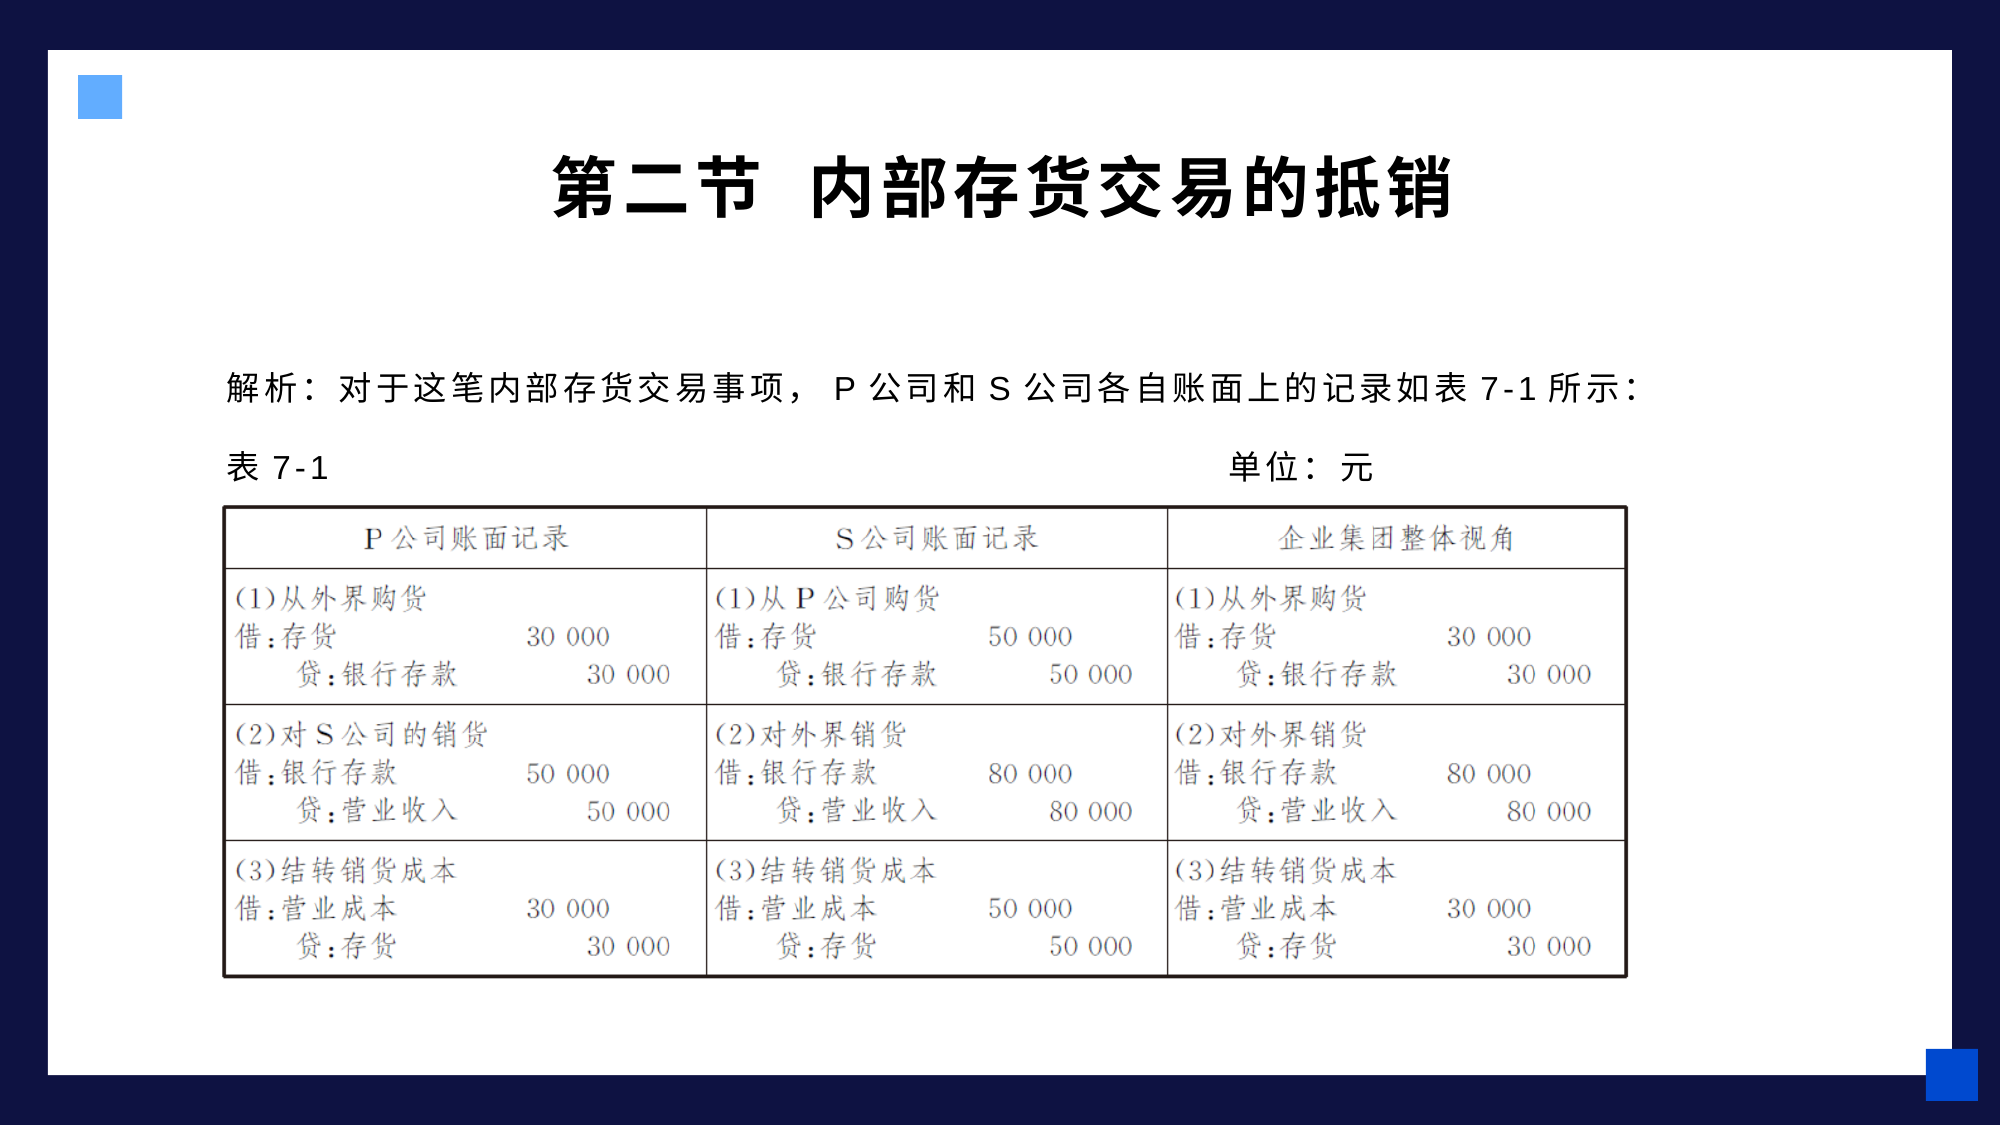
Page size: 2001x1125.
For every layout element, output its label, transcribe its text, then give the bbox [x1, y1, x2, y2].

picture [220, 503, 1630, 980]
text_box 第二节 内部存货交易的抵销 [376, 75, 1625, 200]
list 解析：对于这笔内部存货交易事项，P公司和S公司各自账面上的记录如表7-1所示： 表7-1 单位：元 [210, 354, 1790, 921]
